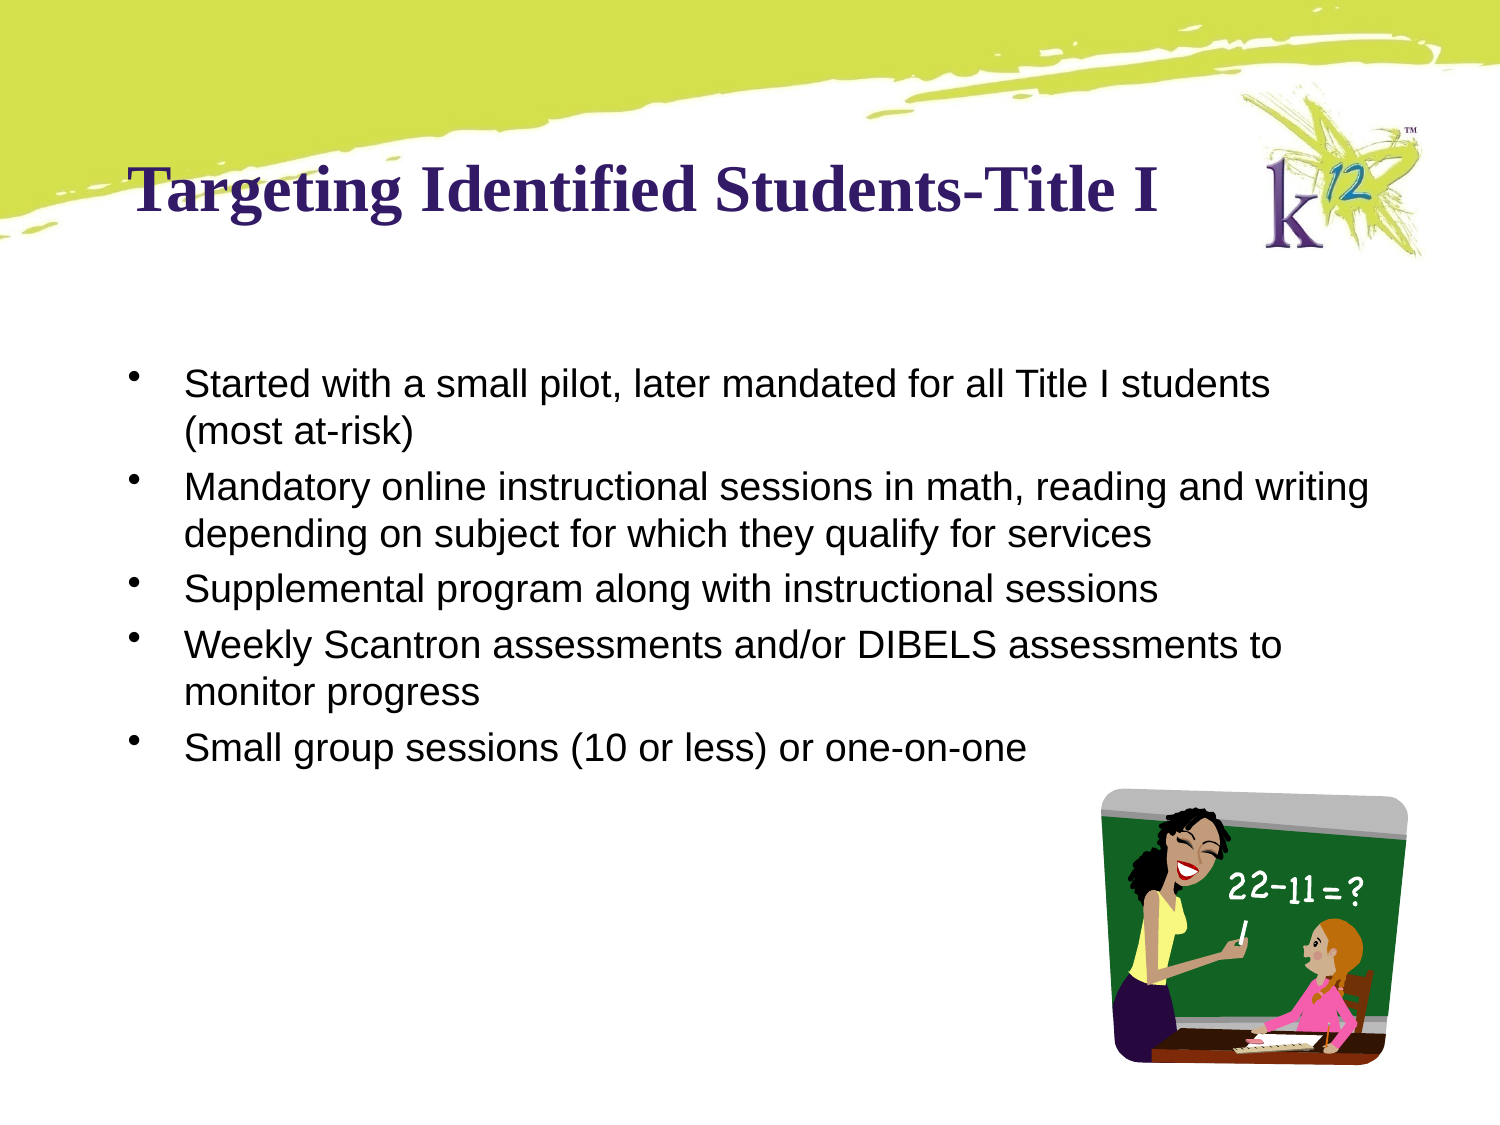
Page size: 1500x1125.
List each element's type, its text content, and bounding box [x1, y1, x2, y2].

list Started with a small pilot, later mandated for all Title I students (most at-risk) Mandatory online instructional sessions in math, reading and writing depending on subject for which they qualify for services Supplemental program along with instructional sessions Weekly Scantron assessments and/or DIBELS assessments to monitor progress Small group sessions (10 or less) or one-on-one [112, 349, 1388, 1051]
picture [0, 0, 1500, 1125]
title Targeting Identified Students-Title I [112, 137, 1201, 313]
